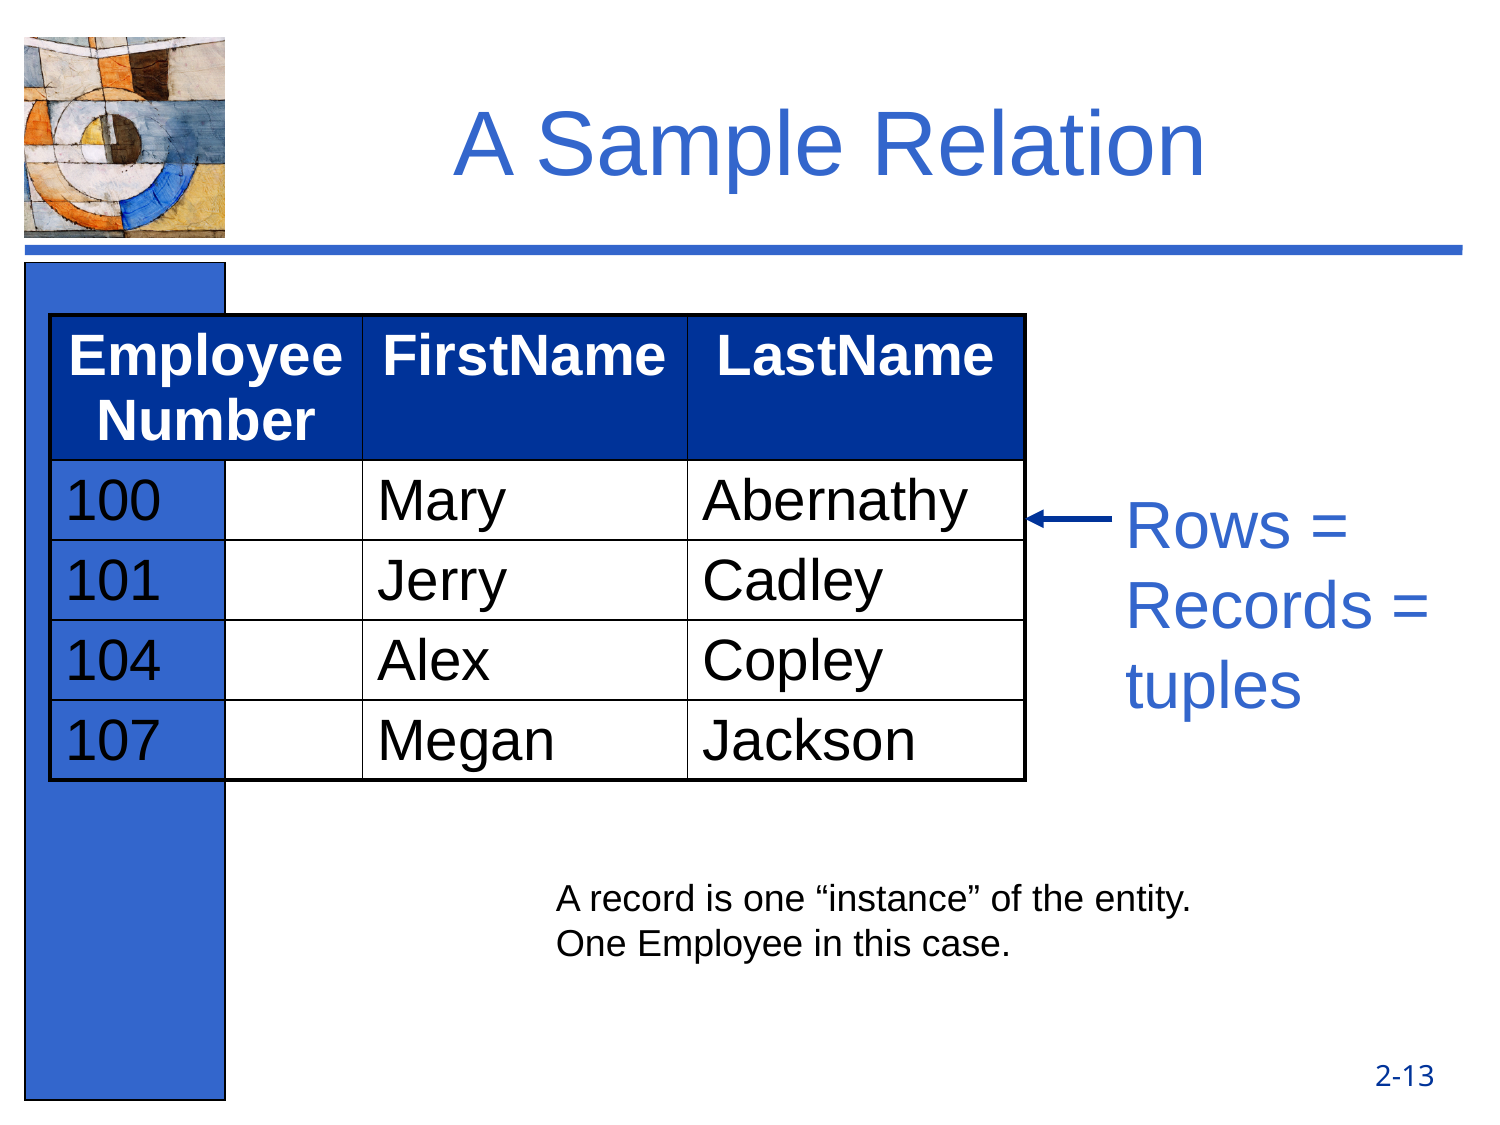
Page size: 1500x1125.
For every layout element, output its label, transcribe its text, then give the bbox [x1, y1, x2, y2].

text_box A record is one “instance” of the entity. One Employee in this case. [541, 866, 1208, 972]
slide_number 2-13 [1287, 1049, 1451, 1103]
table_cell Megan [363, 701, 687, 778]
table_cell Abernathy [688, 461, 1023, 539]
title A Sample Relation [237, 44, 1426, 233]
text_box Rows = Records = tuples [1110, 474, 1465, 730]
table_header FirstName [363, 317, 687, 459]
table_cell 104 [52, 621, 362, 699]
table_cell Cadley [688, 541, 1023, 619]
table_cell Jerry [363, 541, 687, 619]
table_cell Jackson [688, 701, 1023, 778]
table_cell 100 [52, 461, 362, 539]
picture [24, 37, 225, 238]
table_cell 101 [52, 541, 362, 619]
table_cell Copley [688, 621, 1023, 699]
table_header EmployeeNumber [52, 317, 362, 459]
table_header LastName [688, 317, 1023, 459]
table_cell Alex [363, 621, 687, 699]
table_cell Mary [363, 461, 687, 539]
table_cell 107 [52, 701, 362, 778]
